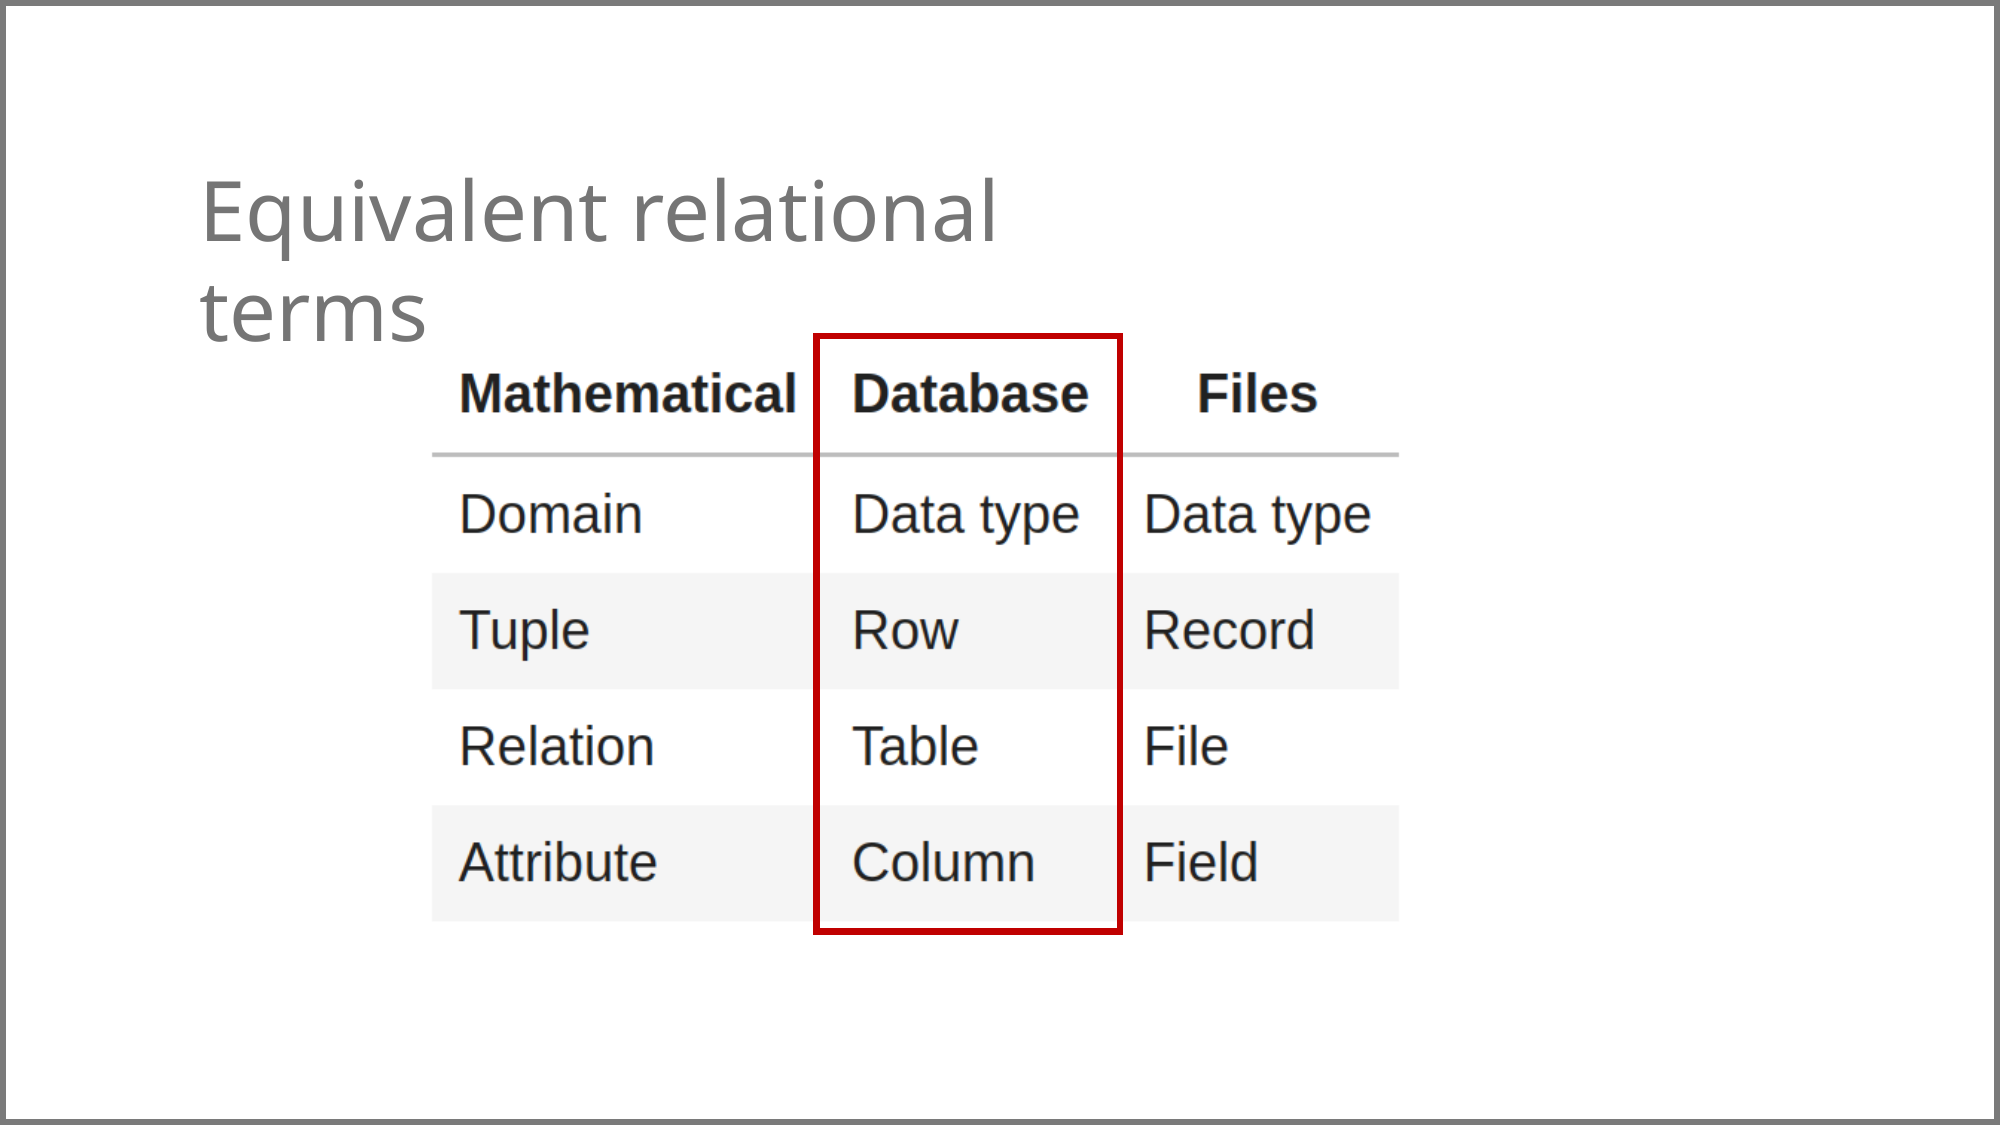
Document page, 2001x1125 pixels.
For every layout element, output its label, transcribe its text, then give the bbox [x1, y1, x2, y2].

text_box [815, 335, 1121, 359]
picture [413, 359, 1420, 932]
text_box Equivalent relational terms [184, 150, 1192, 366]
text_box [0, 0, 2000, 1125]
